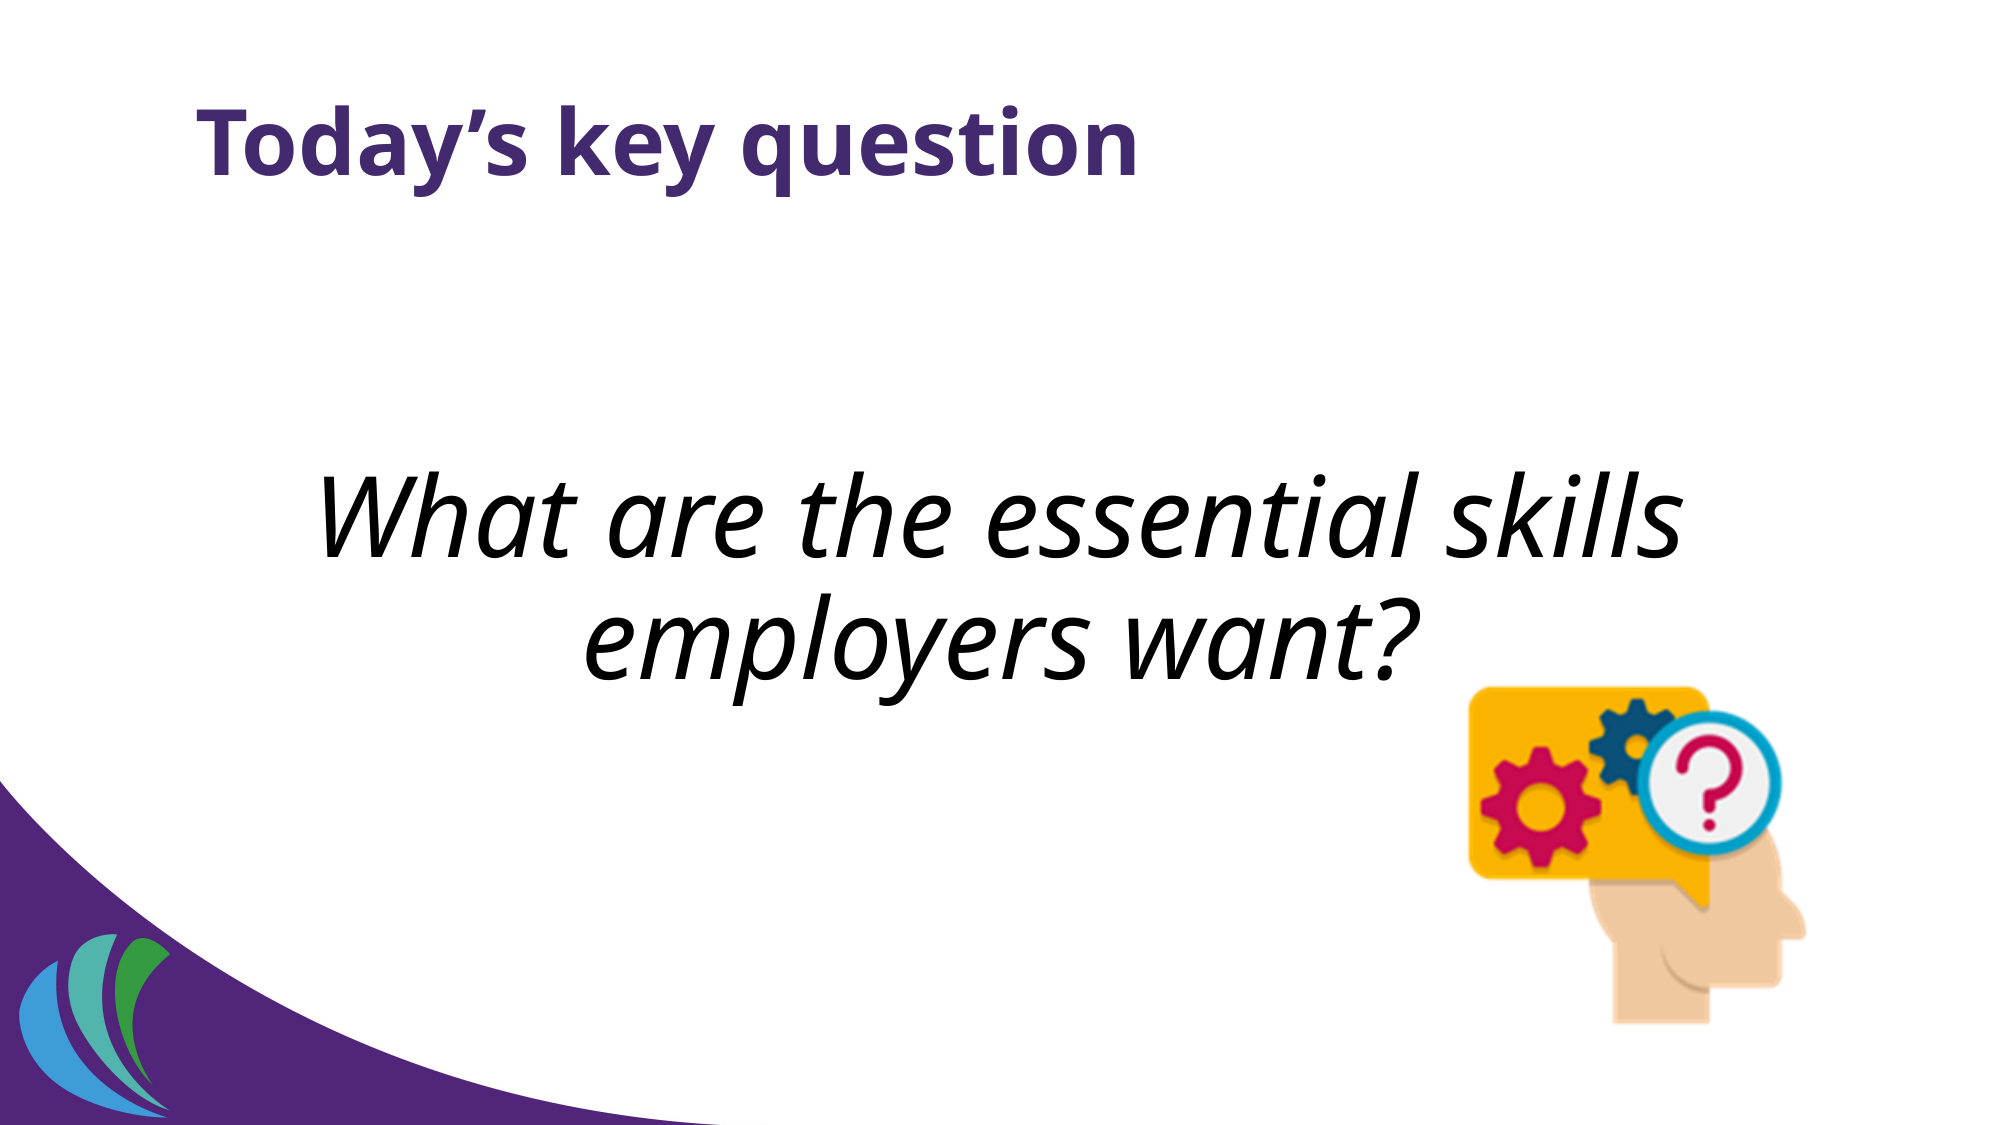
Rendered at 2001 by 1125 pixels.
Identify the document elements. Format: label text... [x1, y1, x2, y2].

title Today’s key question [180, 26, 1830, 240]
list What are the essential skills employers want? [102, 240, 1898, 801]
picture [0, 1, 2000, 1125]
